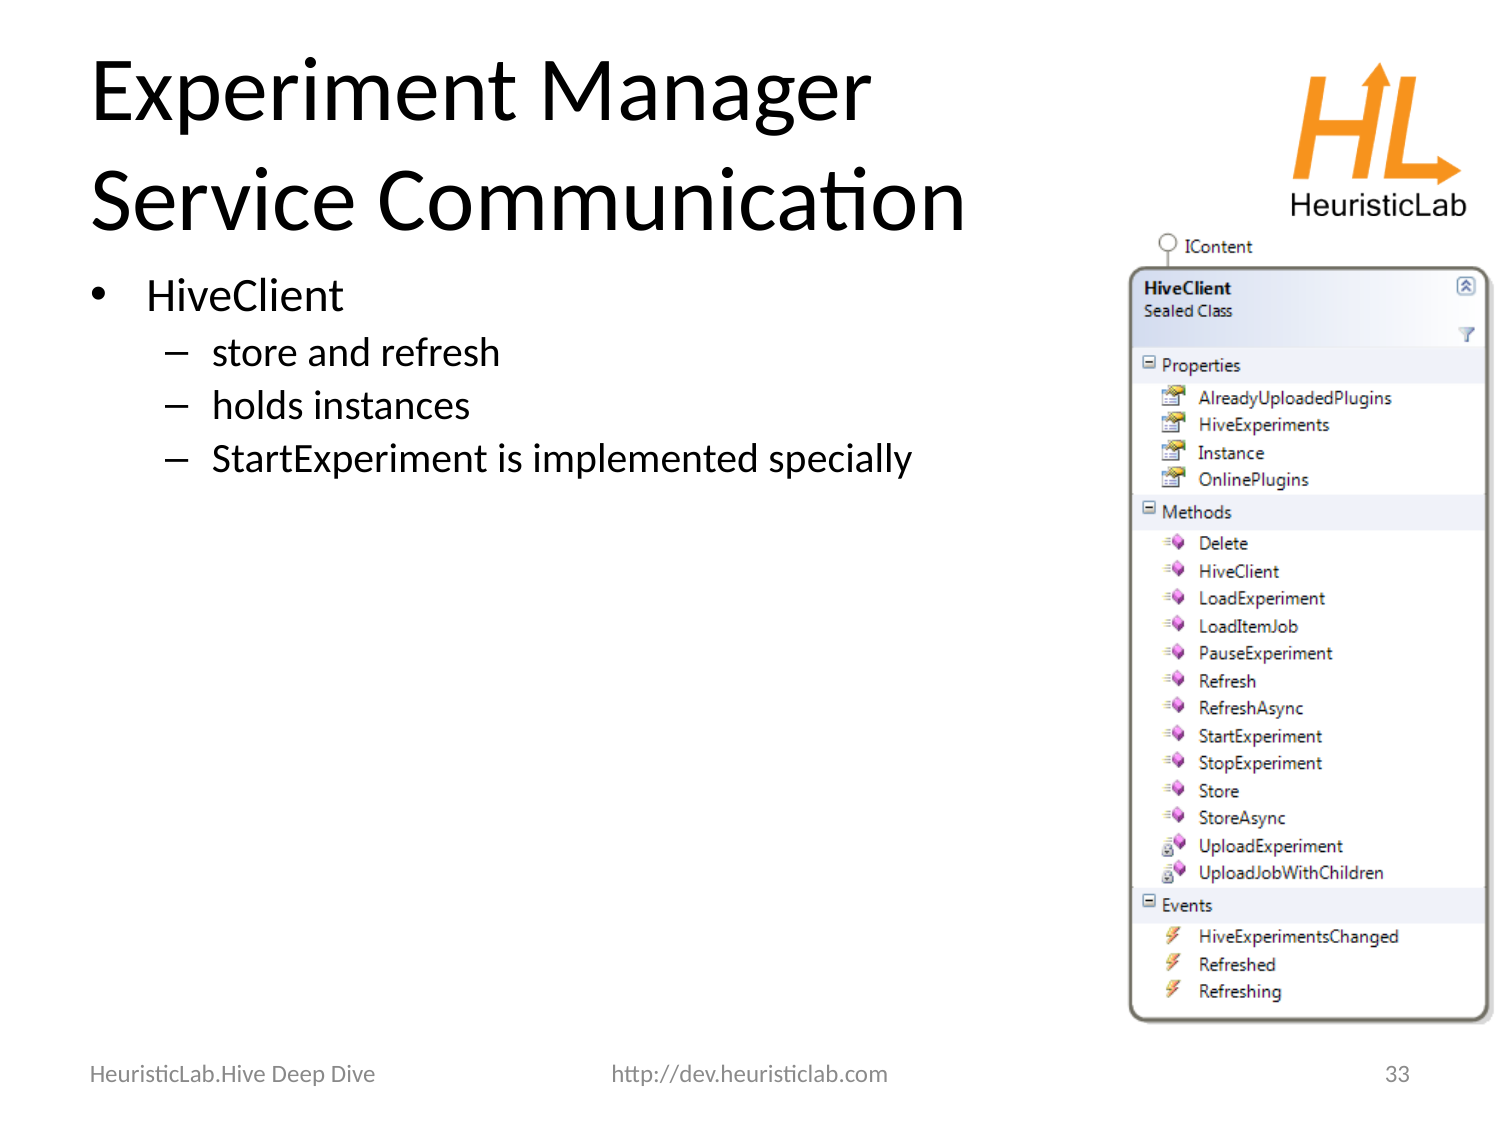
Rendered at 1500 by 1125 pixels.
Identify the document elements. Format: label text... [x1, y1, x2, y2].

picture [1115, 27, 1500, 1033]
title Experiment Manager Service Communication [74, 44, 1282, 233]
list HiveClient store and refresh holds instances StartExperiment is implemented specially [74, 262, 1110, 1006]
text_box http://dev.heuristiclab.com [512, 1042, 988, 1103]
text_box 33 [1074, 1042, 1425, 1103]
text_box HeuristicLab.Hive Deep Dive [75, 1042, 425, 1103]
